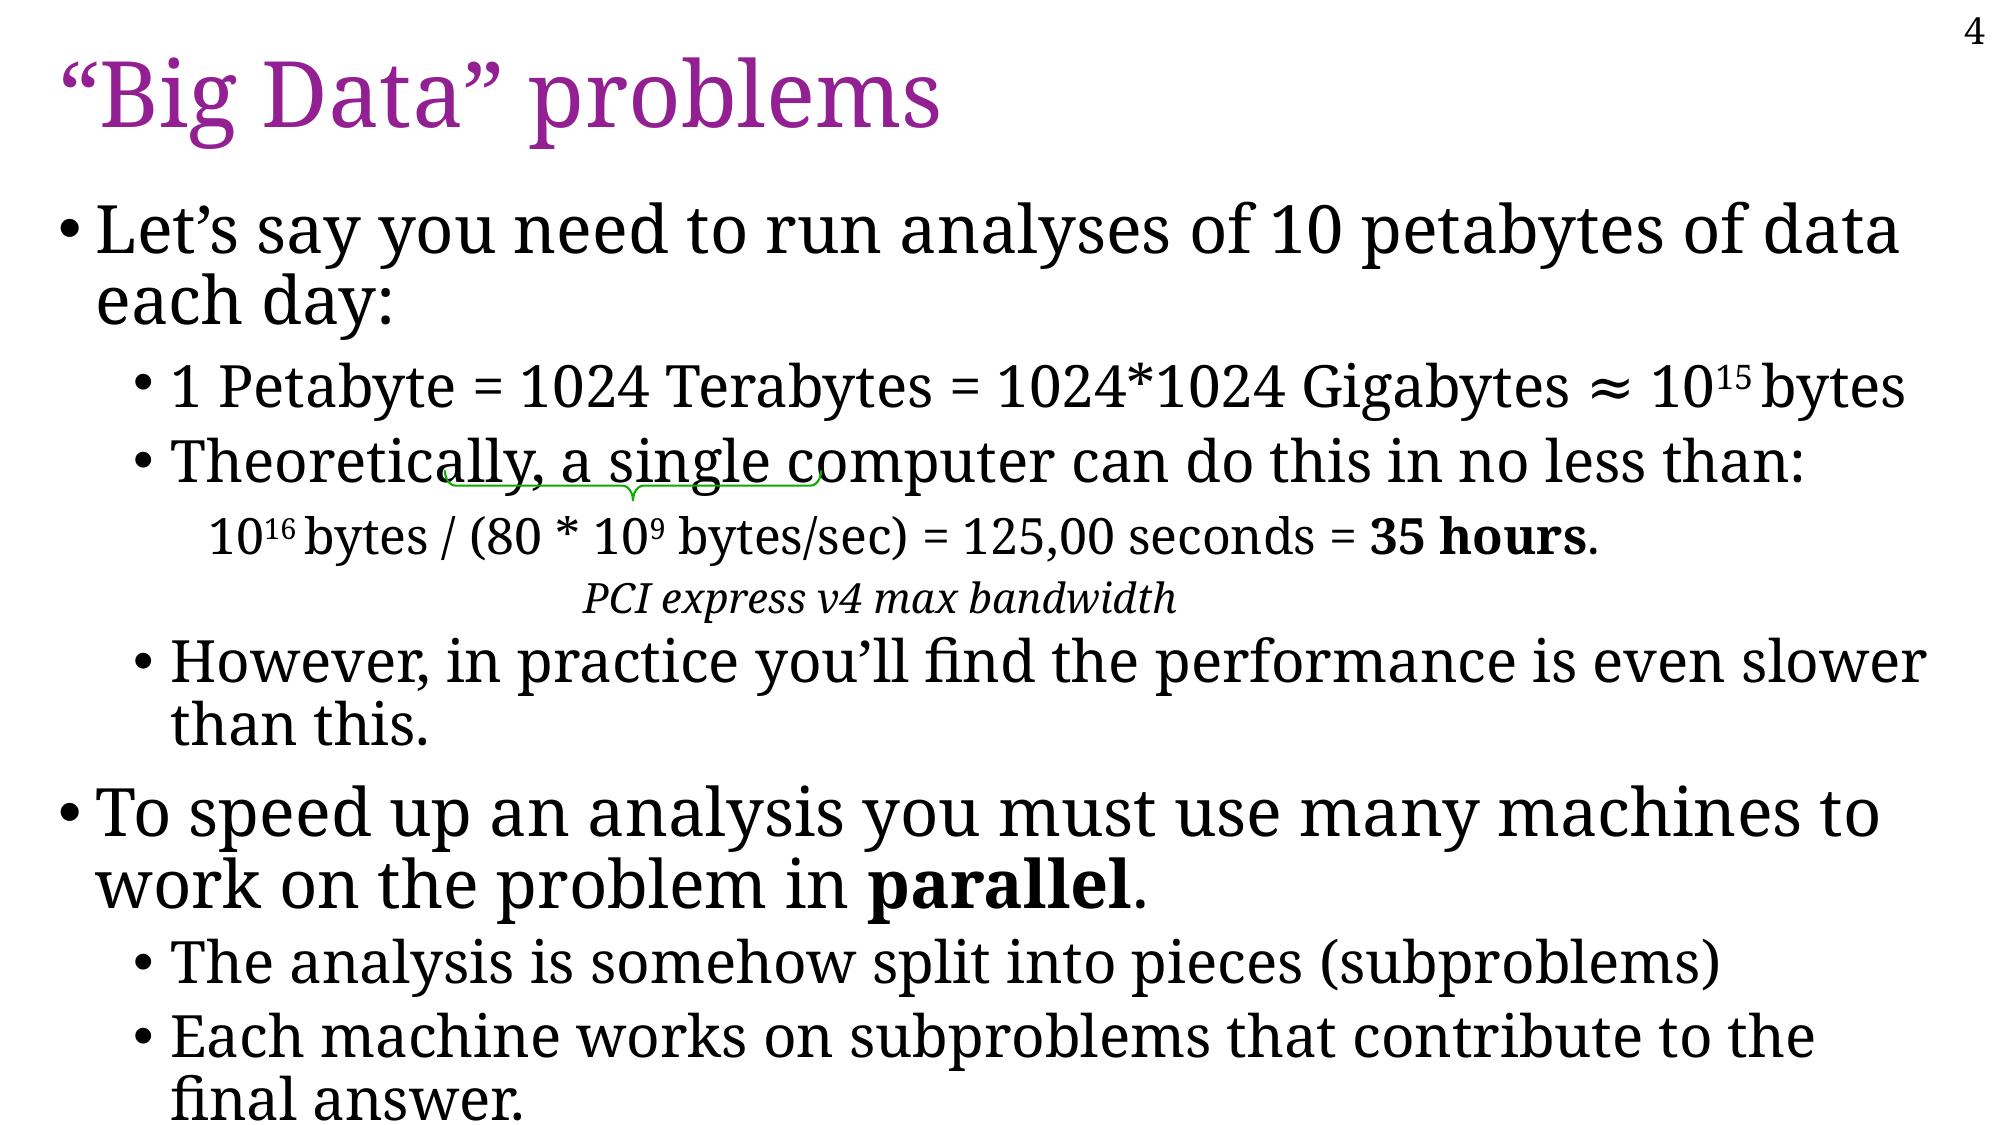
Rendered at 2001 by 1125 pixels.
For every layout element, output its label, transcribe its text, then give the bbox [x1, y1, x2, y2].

list Let’s say you need to run analyses of 10 petabytes of data each day: 1 Petabyte = 1024 Terabytes = 1024*1024 Gigabytes ≈ 1015 bytes Theoretically, a single computer can do this in no less than: 1016 bytes / (80 * 109 bytes/sec) = 125,00 seconds = 35 hours. PCI express v4 max bandwidth However, in practice you’ll find the performance is even slower than this. To speed up an analysis you must use many machines to work on the problem in parallel. The analysis is somehow split into pieces (subproblems) Each machine works on subproblems that contribute to the final answer. Subproblem results are redistributed to contribute to final solution. Parallel data analysis is an active area of research in industry and academia. [43, 188, 1953, 1106]
title “Big Data” problems [43, 25, 1953, 171]
text_box [444, 470, 822, 501]
